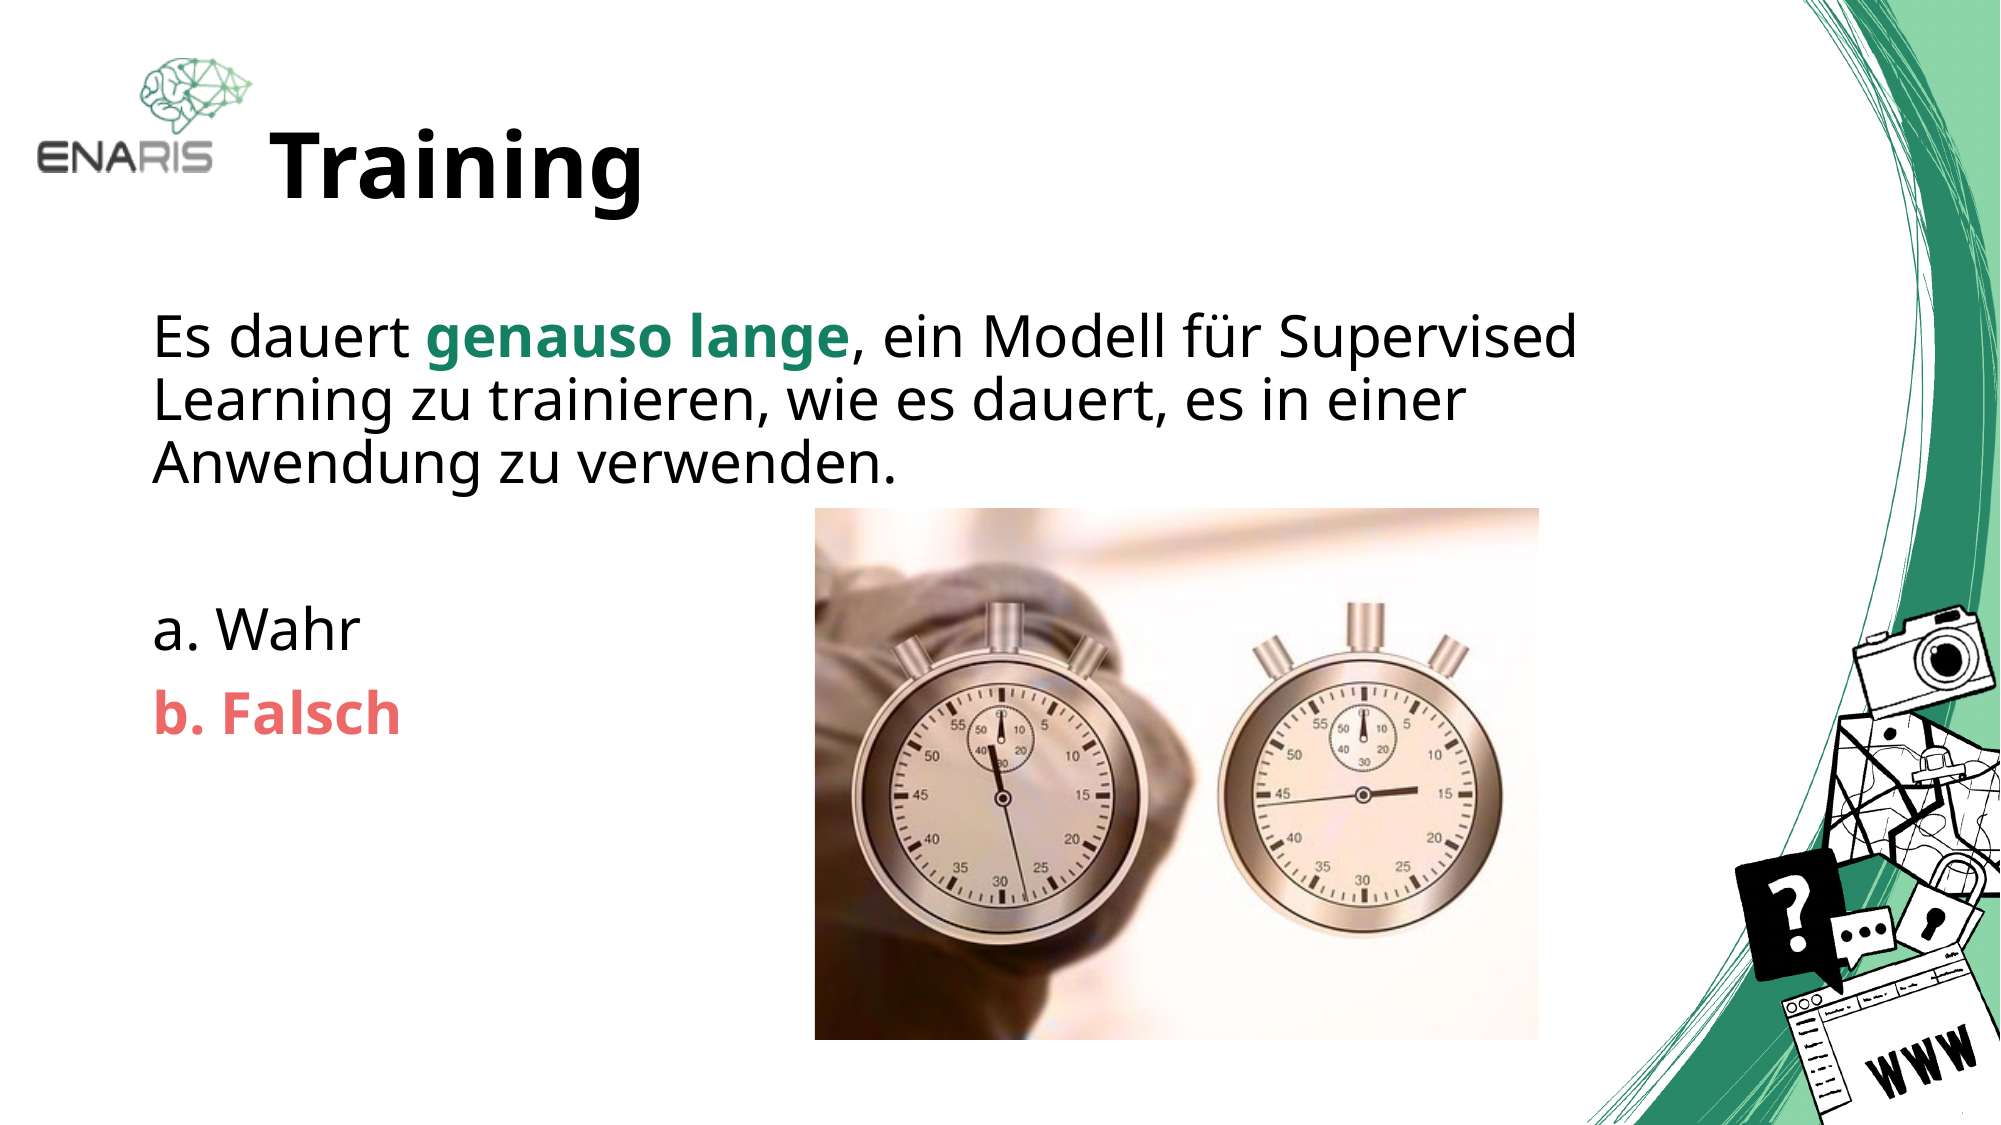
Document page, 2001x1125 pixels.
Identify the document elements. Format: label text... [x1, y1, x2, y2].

title Training [253, 59, 1863, 278]
list Es dauert genauso lange, ein Modell für Supervised Learning zu trainieren, wie es dauert, es in einer Anwendung zu verwenden. a. Wahr b. Falsch [137, 299, 1790, 1014]
picture [37, 58, 254, 173]
picture [408, 0, 2000, 1125]
